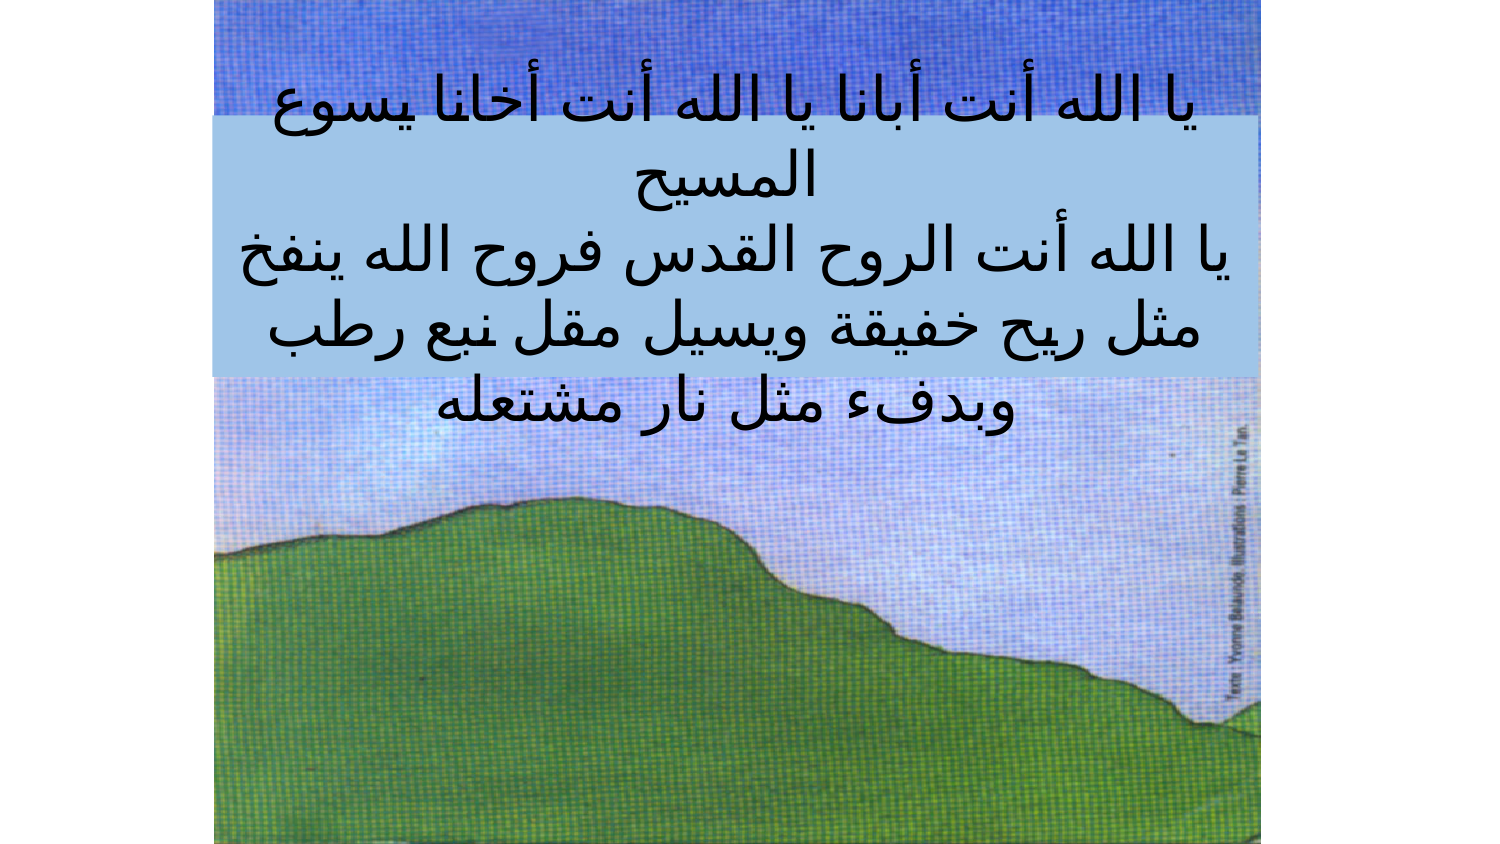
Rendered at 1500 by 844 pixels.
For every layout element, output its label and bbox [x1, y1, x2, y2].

picture [214, 0, 1261, 844]
